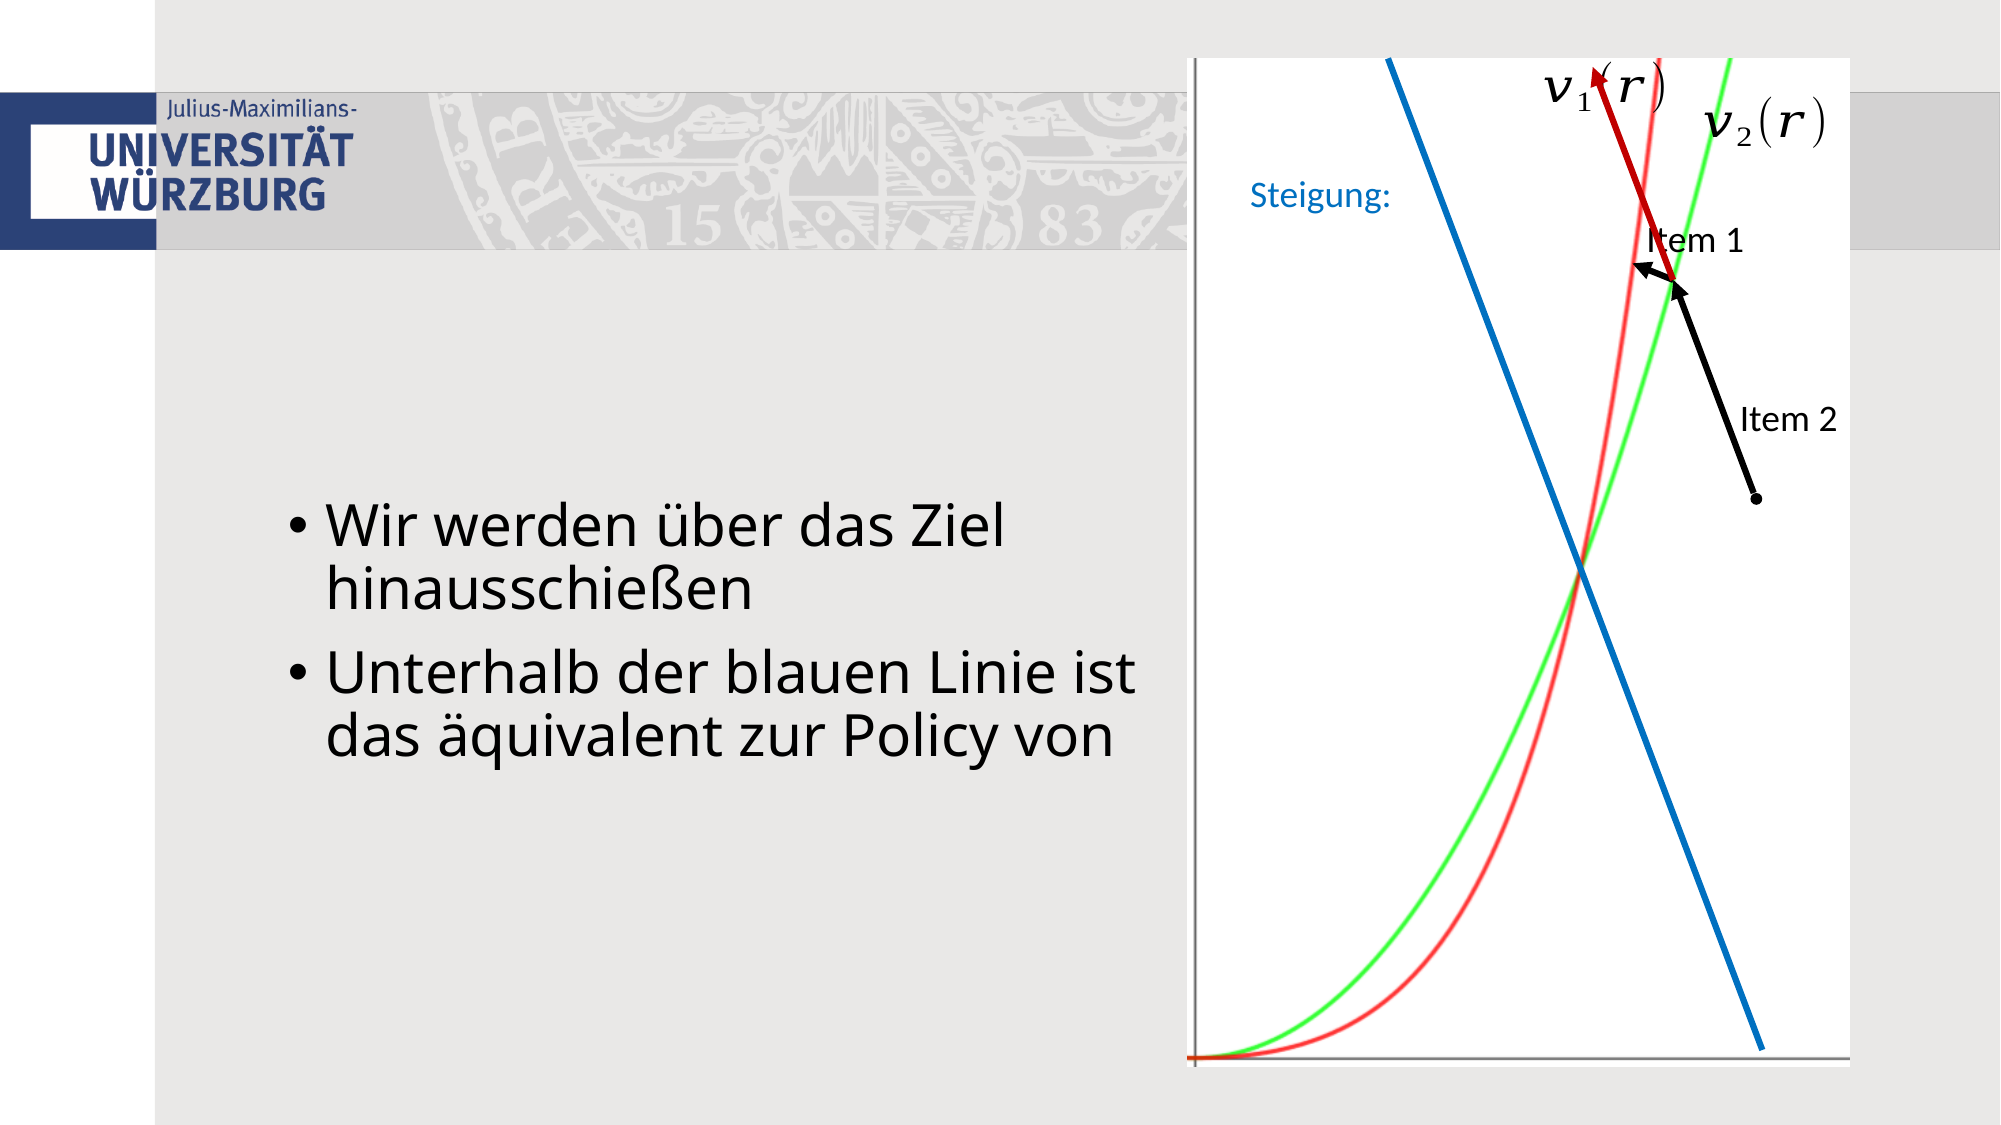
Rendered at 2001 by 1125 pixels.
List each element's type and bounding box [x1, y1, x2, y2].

text_box [1673, 279, 1754, 493]
picture [1850, 92, 2000, 250]
text_box [1387, 58, 1763, 1050]
text_box [1592, 66, 1674, 280]
picture [0, 92, 1187, 250]
list [1187, 58, 1850, 1067]
